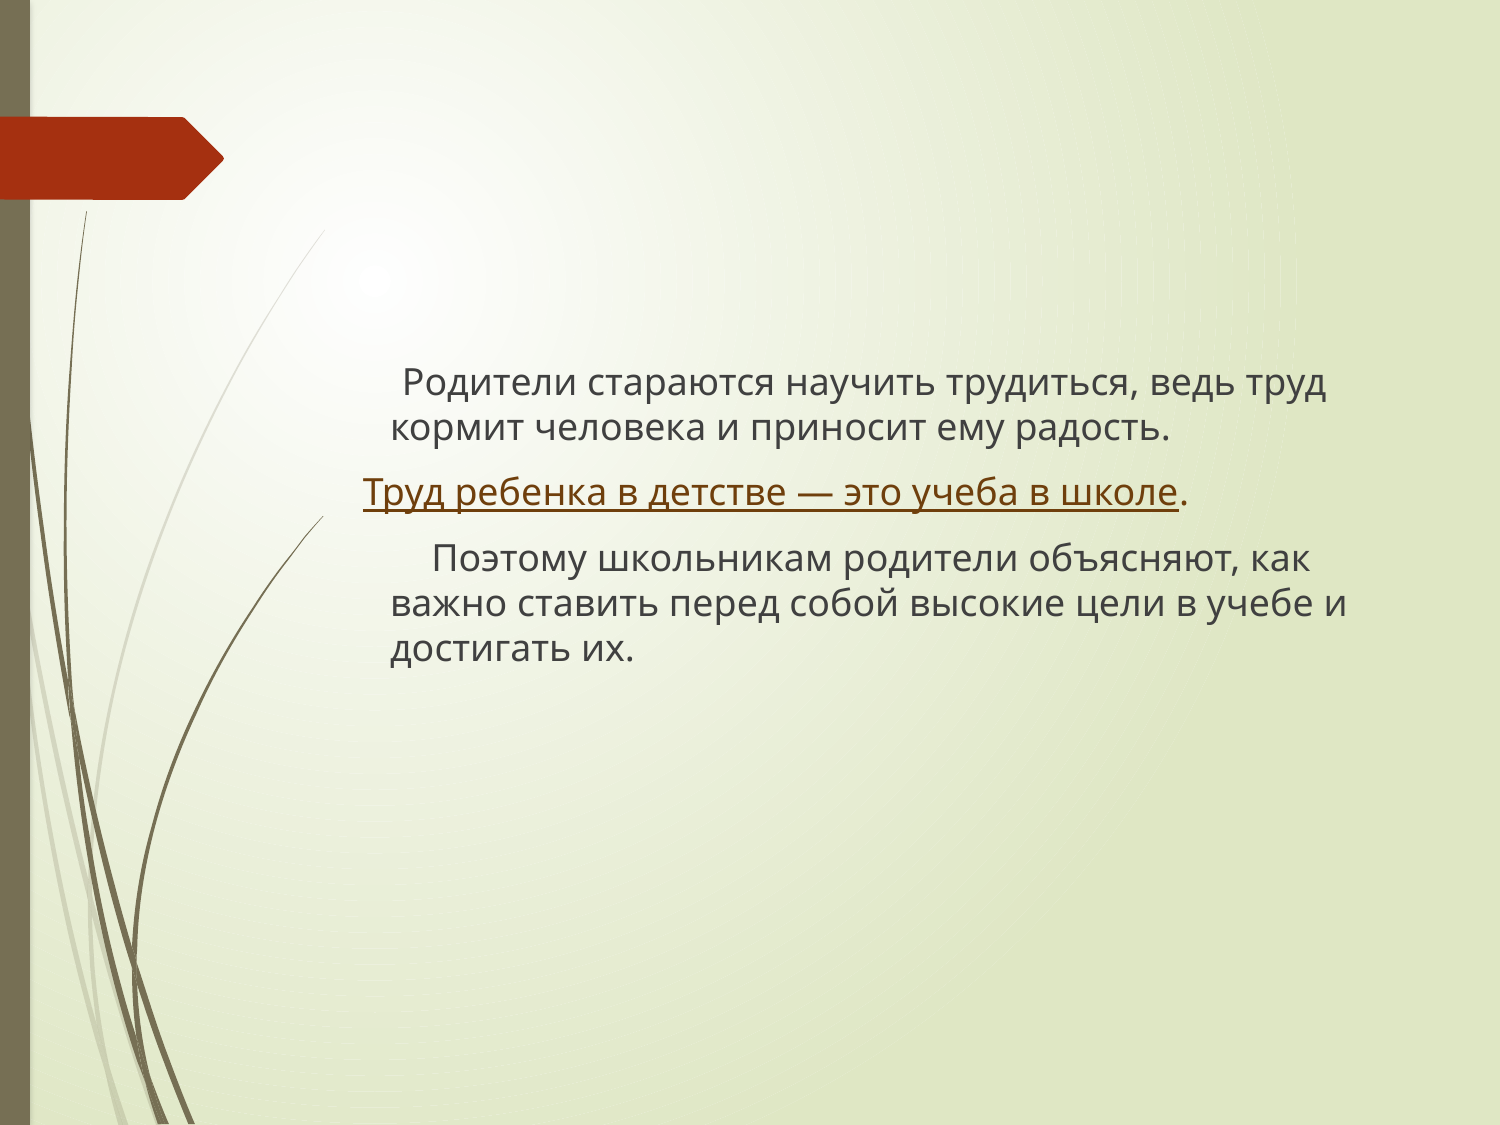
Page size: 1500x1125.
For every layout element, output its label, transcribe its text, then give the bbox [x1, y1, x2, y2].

list Родители стараются научить трудиться, ведь труд кормит человека и приносит ему радость. Труд ребенка в детстве — это учеба в школе. Поэтому школьникам родители объясняют, как важно ставить перед собой высокие цели в учебе и достигать их. [318, 350, 1400, 970]
